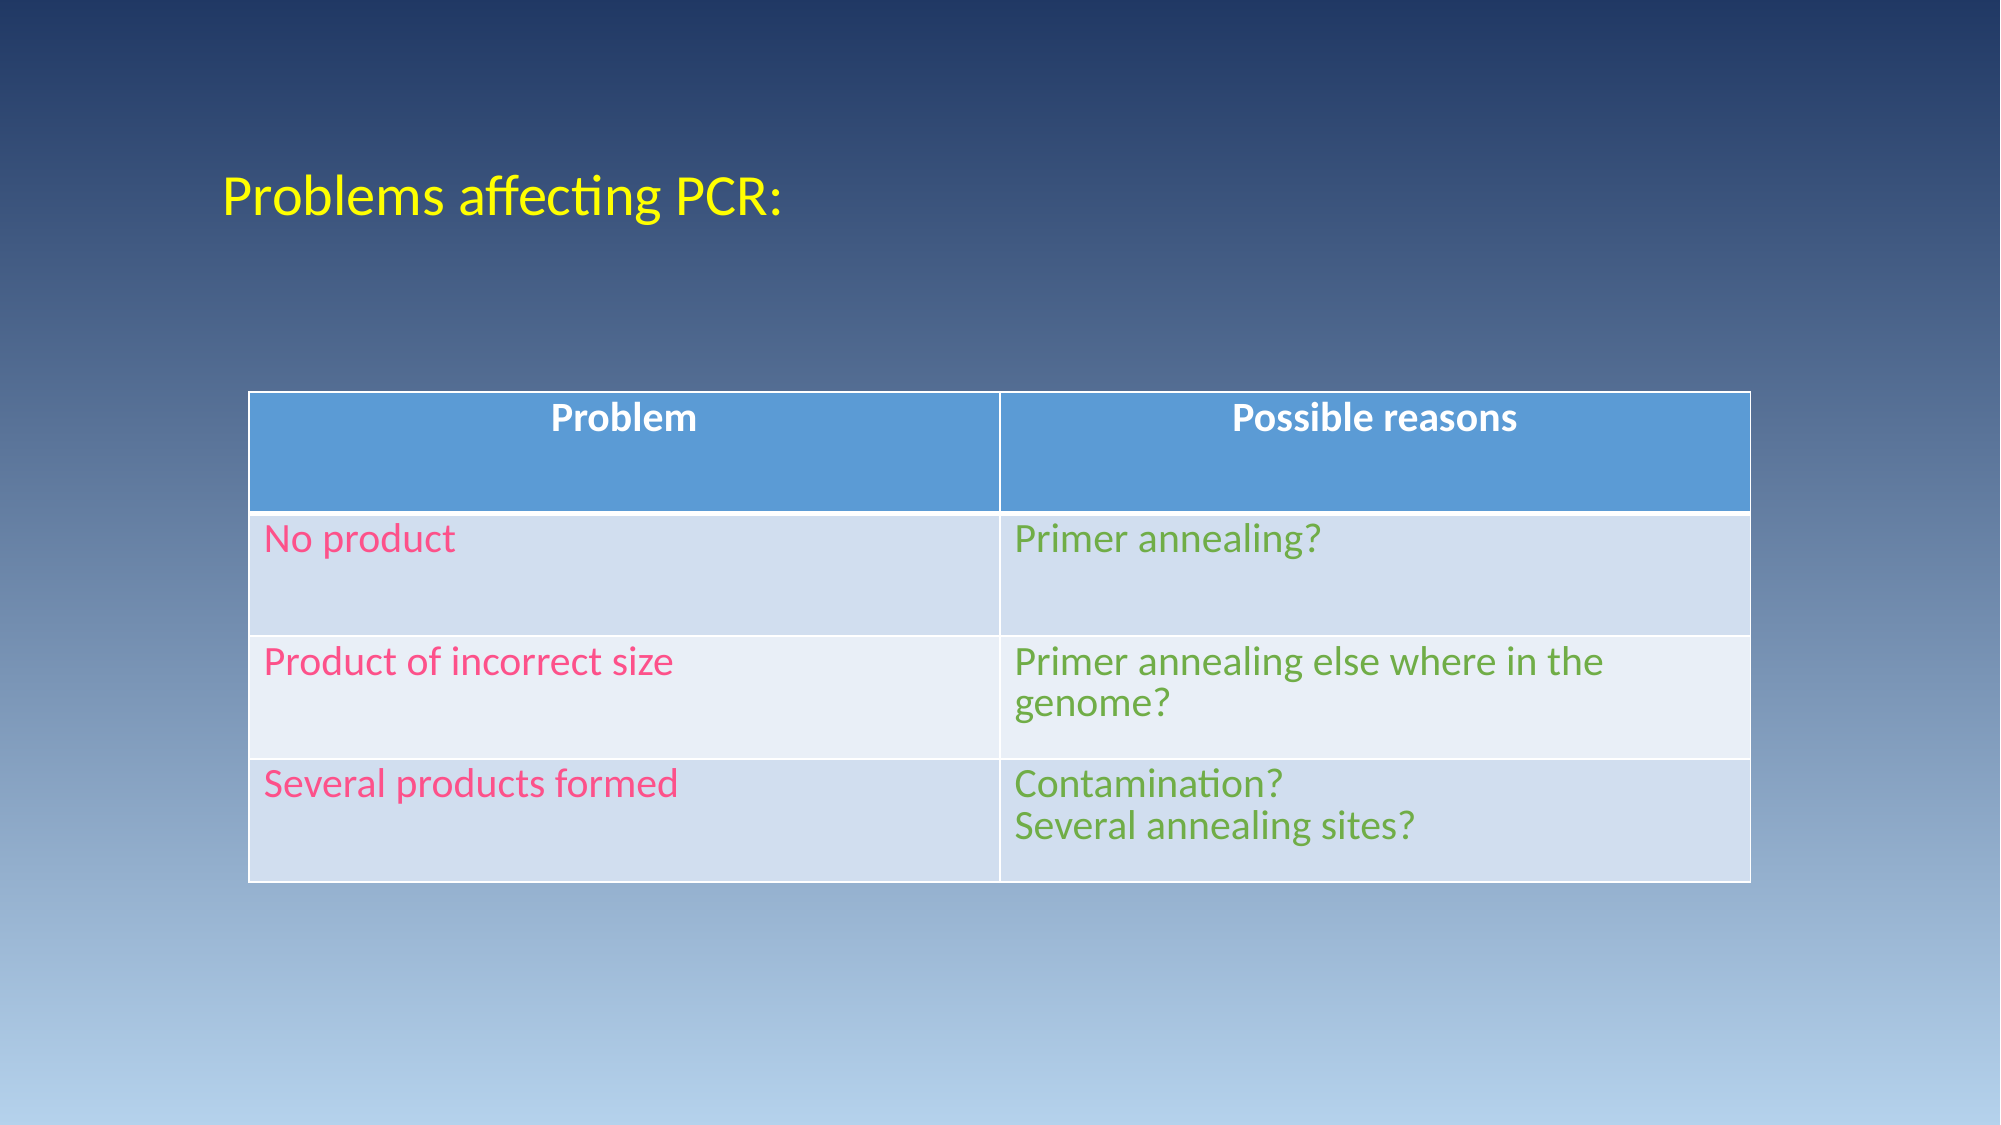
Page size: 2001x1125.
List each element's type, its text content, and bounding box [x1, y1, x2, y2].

table_cell No product [250, 516, 999, 635]
subtitle Problems affecting PCR: [207, 157, 1708, 429]
table_cell Contamination? Several annealing sites? [1001, 760, 1750, 881]
table_cell Several products formed [250, 760, 999, 881]
table_header Possible reasons [1001, 393, 1750, 511]
table_cell Primer annealing? [1001, 516, 1750, 635]
table_header Problem [250, 393, 999, 511]
table_cell Primer annealing else where in the genome? [1001, 637, 1750, 758]
table_cell Product of incorrect size [250, 637, 999, 758]
